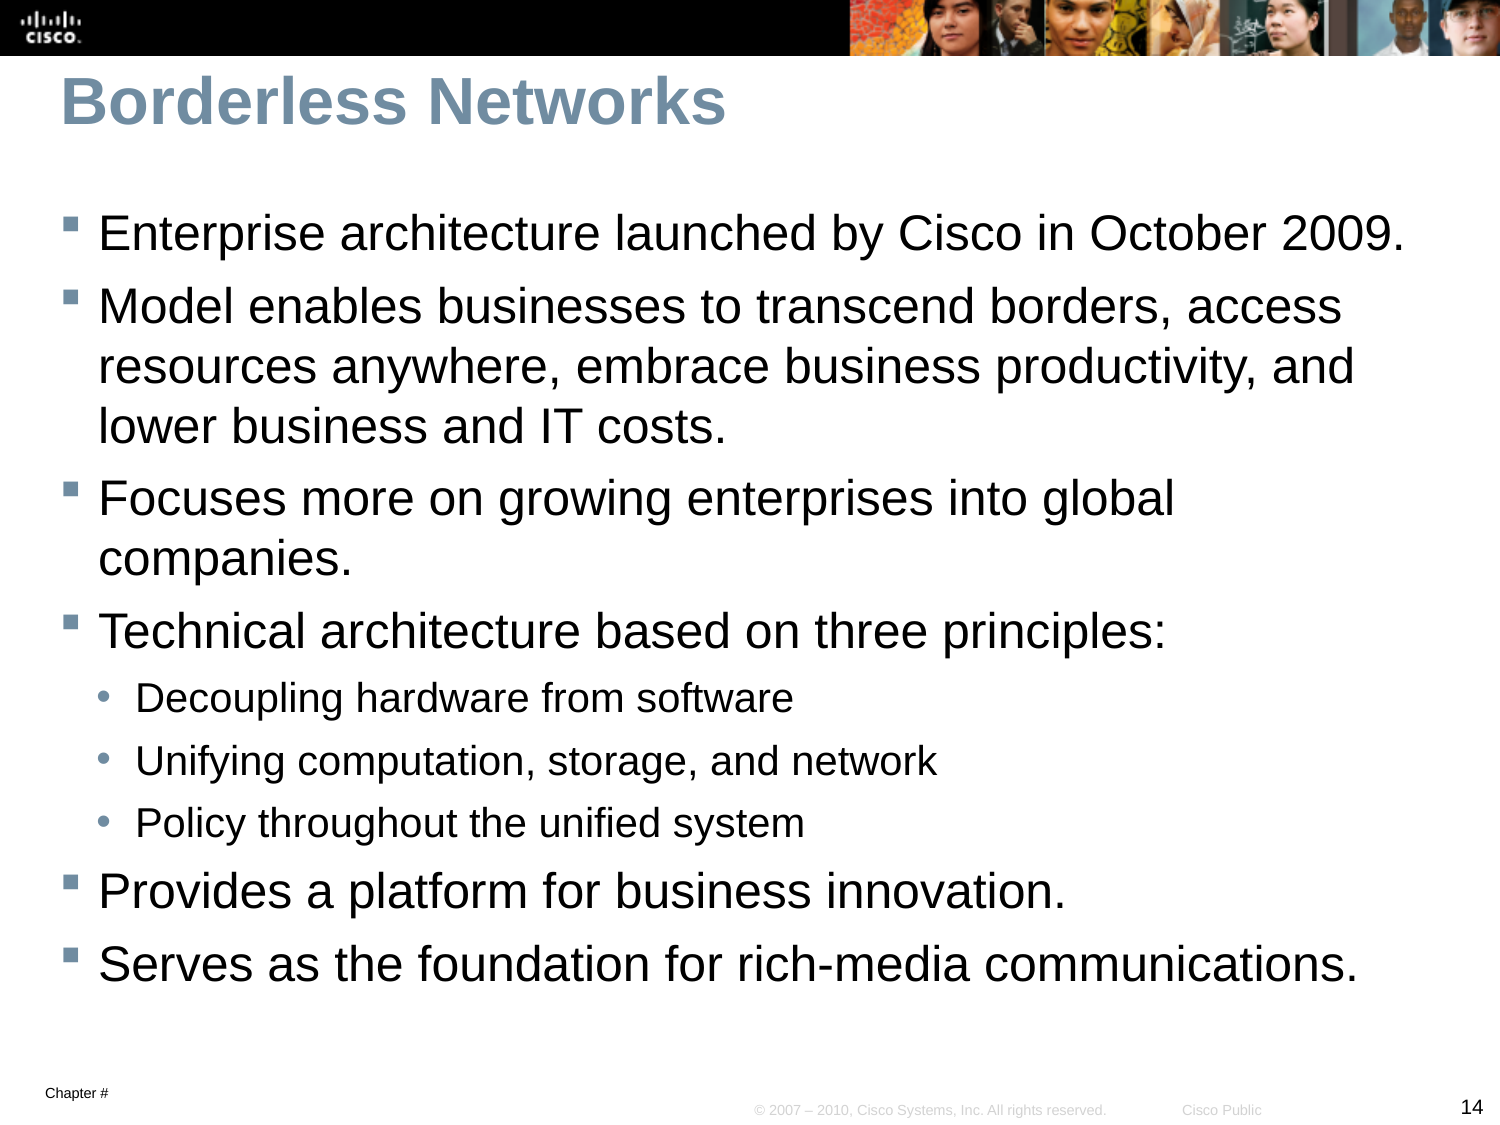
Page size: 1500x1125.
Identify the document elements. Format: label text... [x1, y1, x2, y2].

list Enterprise architecture launched by Cisco in October 2009. Model enables businesses to transcend borders, access resources anywhere, embrace business productivity, and lower business and IT costs. Focuses more on growing enterprises into global companies. Technical architecture based on three principles: Decoupling hardware from software Unifying computation, storage, and network Policy throughout the unified system Provides a platform for business innovation. Serves as the foundation for rich-media communications. [45, 193, 1444, 1037]
title Borderless Networks [45, 59, 1444, 182]
picture [0, 0, 1500, 56]
